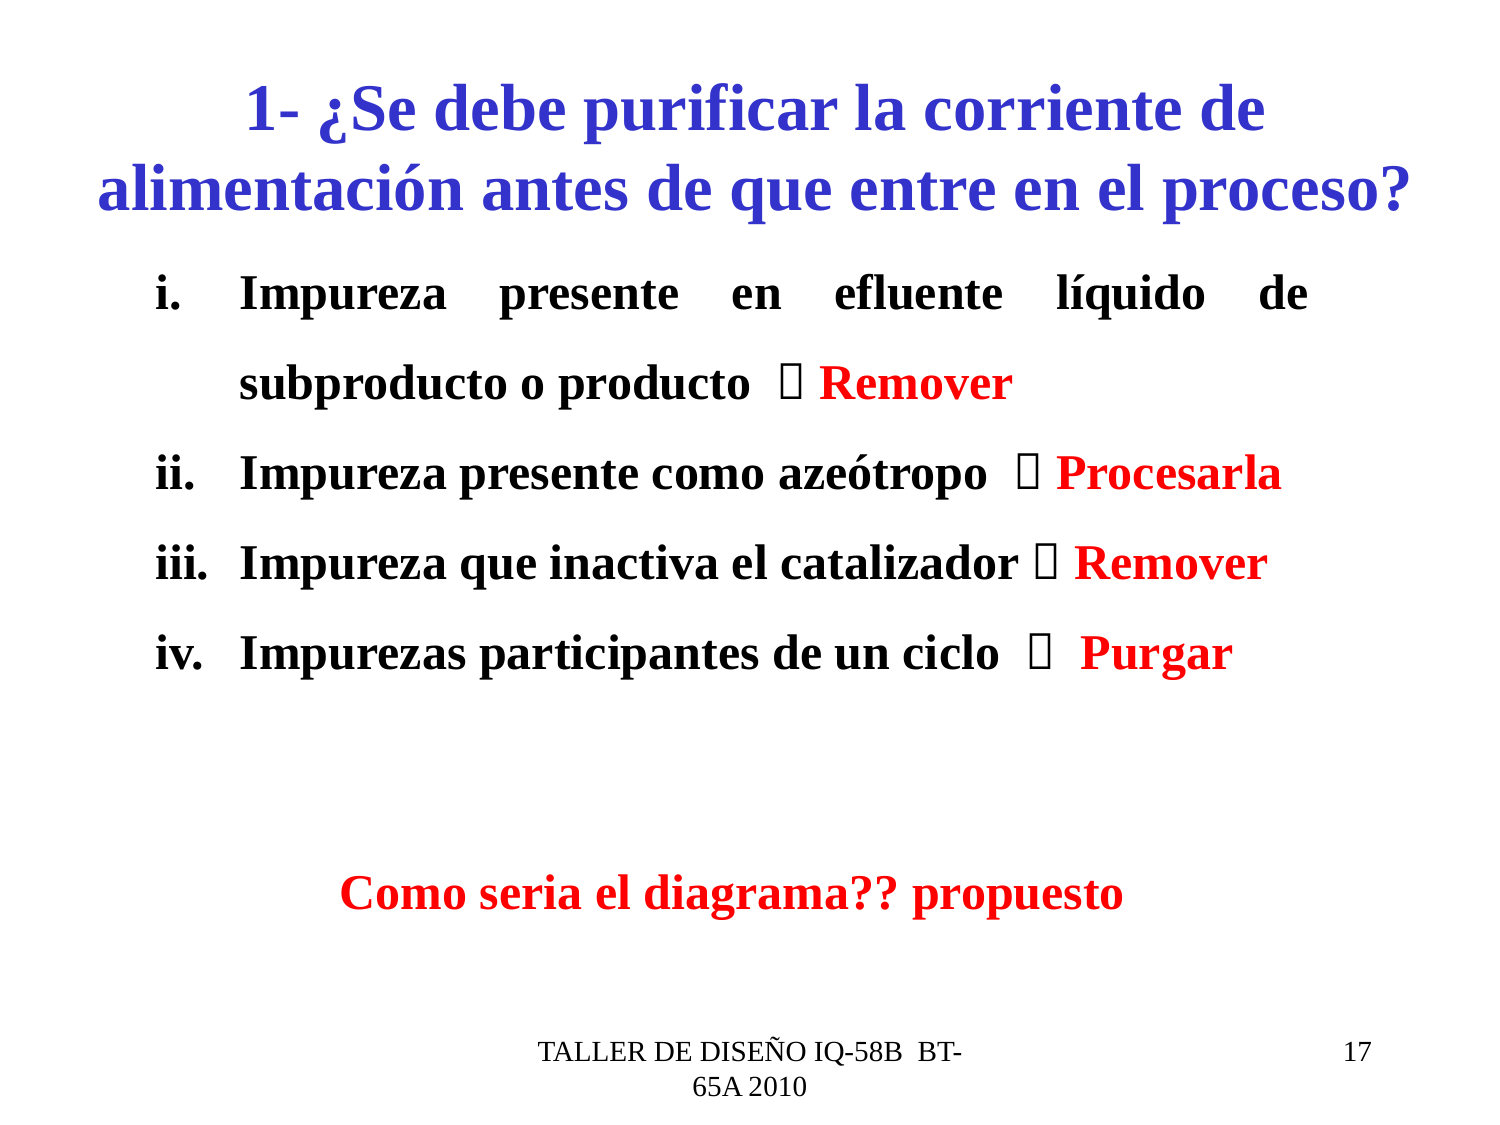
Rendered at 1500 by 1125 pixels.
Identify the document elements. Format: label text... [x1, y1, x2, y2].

text_box Impureza presente en efluente líquido de subproducto o producto  Remover Impureza presente como azeótropo  Procesarla Impureza que inactiva el catalizador  Remover Impurezas participantes de un ciclo  Purgar Como seria el diagrama?? propuesto [140, 238, 1325, 988]
footer TALLER DE DISEÑO IQ-58B BT-65A 2010 [512, 1024, 988, 1101]
slide_number 17 [1074, 1024, 1388, 1101]
title 1- ¿Se debe purificar la corriente de alimentación antes de que entre en el proceso? [74, 49, 1438, 238]
